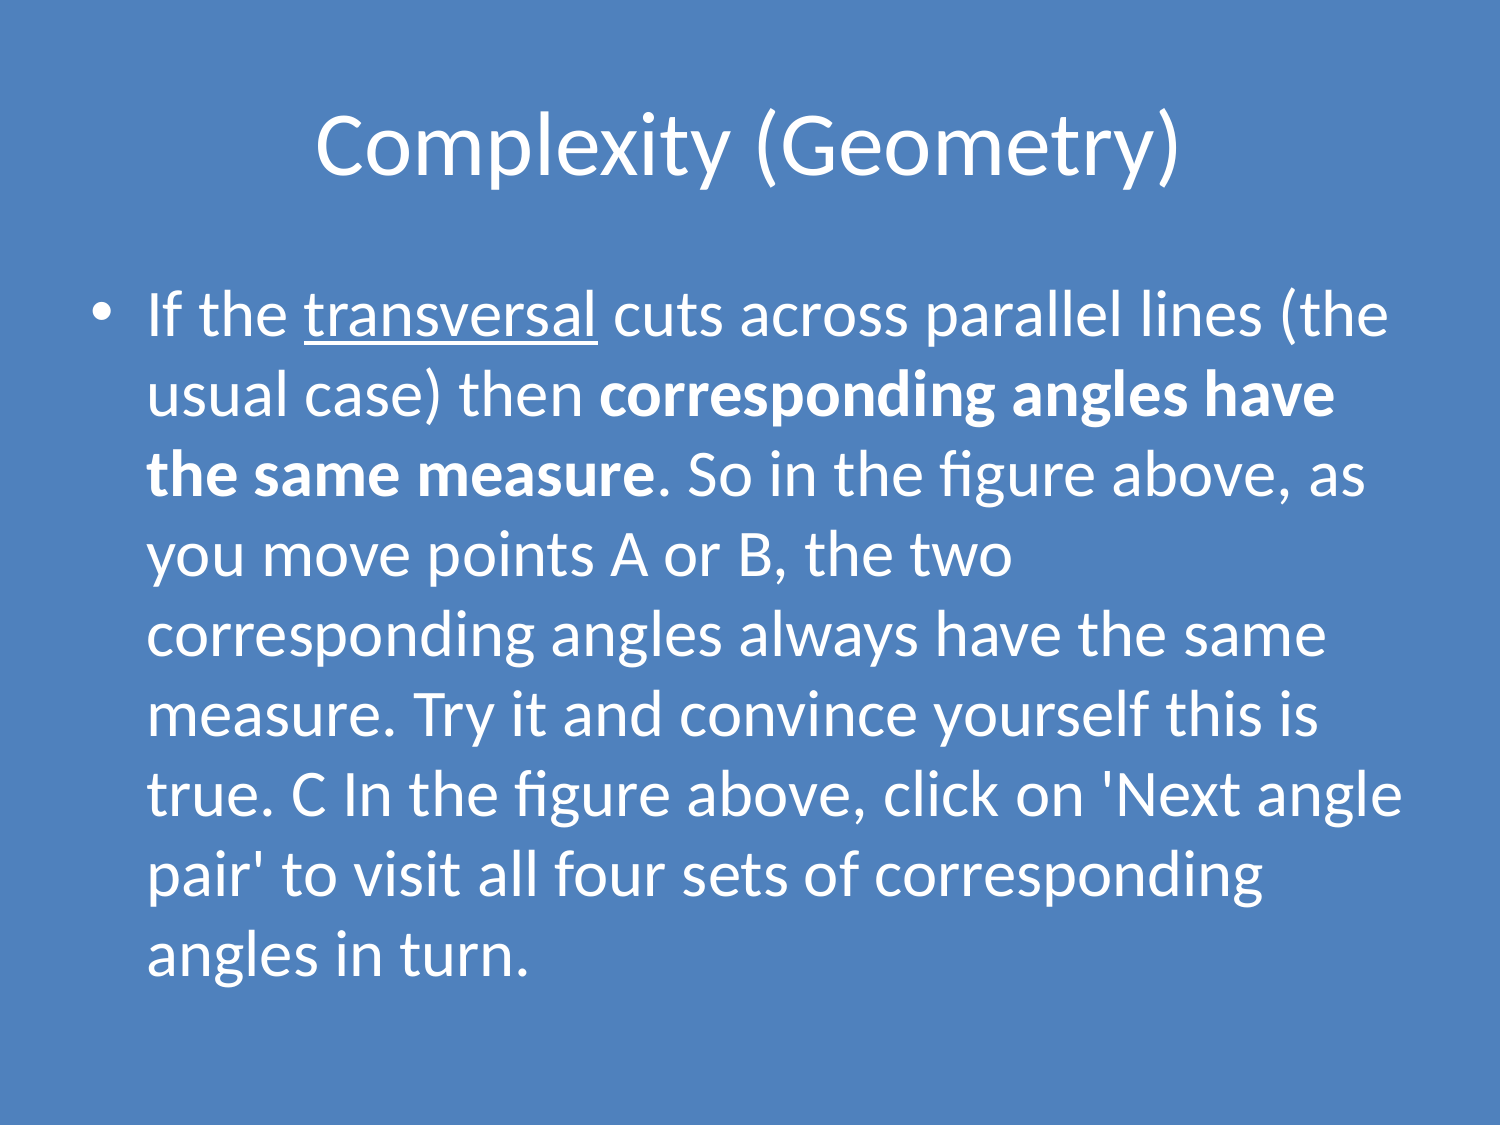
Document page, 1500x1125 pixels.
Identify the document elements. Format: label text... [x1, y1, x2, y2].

list If the transversal cuts across parallel lines (the usual case) then corresponding angles have the same measure. So in the figure above, as you move points A or B, the two corresponding angles always have the same measure. Try it and convince yourself this is true. C In the figure above, click on 'Next angle pair' to visit all four sets of corresponding angles in turn. [75, 262, 1425, 1005]
title Complexity (Geometry) [75, 45, 1425, 233]
